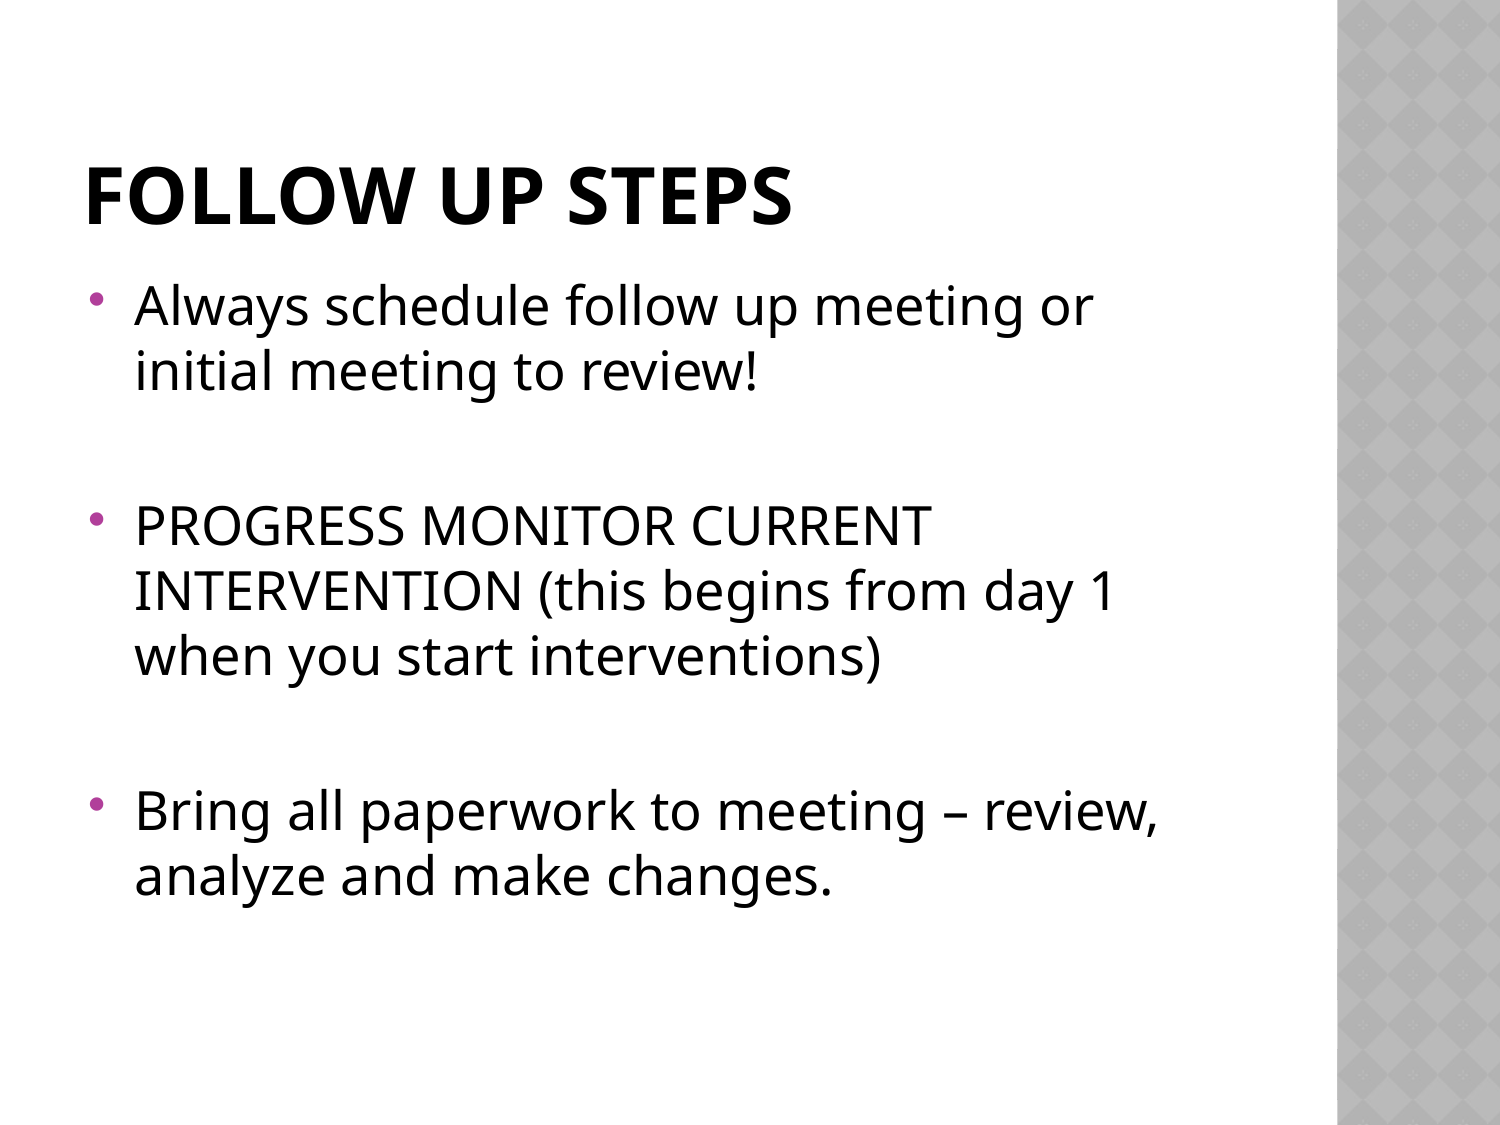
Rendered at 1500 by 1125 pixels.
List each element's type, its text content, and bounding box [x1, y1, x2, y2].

title Follow up steps [75, 52, 1263, 241]
list Always schedule follow up meeting or initial meeting to review! PROGRESS MONITOR CURRENT INTERVENTION (this begins from day 1 when you start interventions) Bring all paperwork to meeting – review, analyze and make changes. [74, 263, 1263, 1060]
